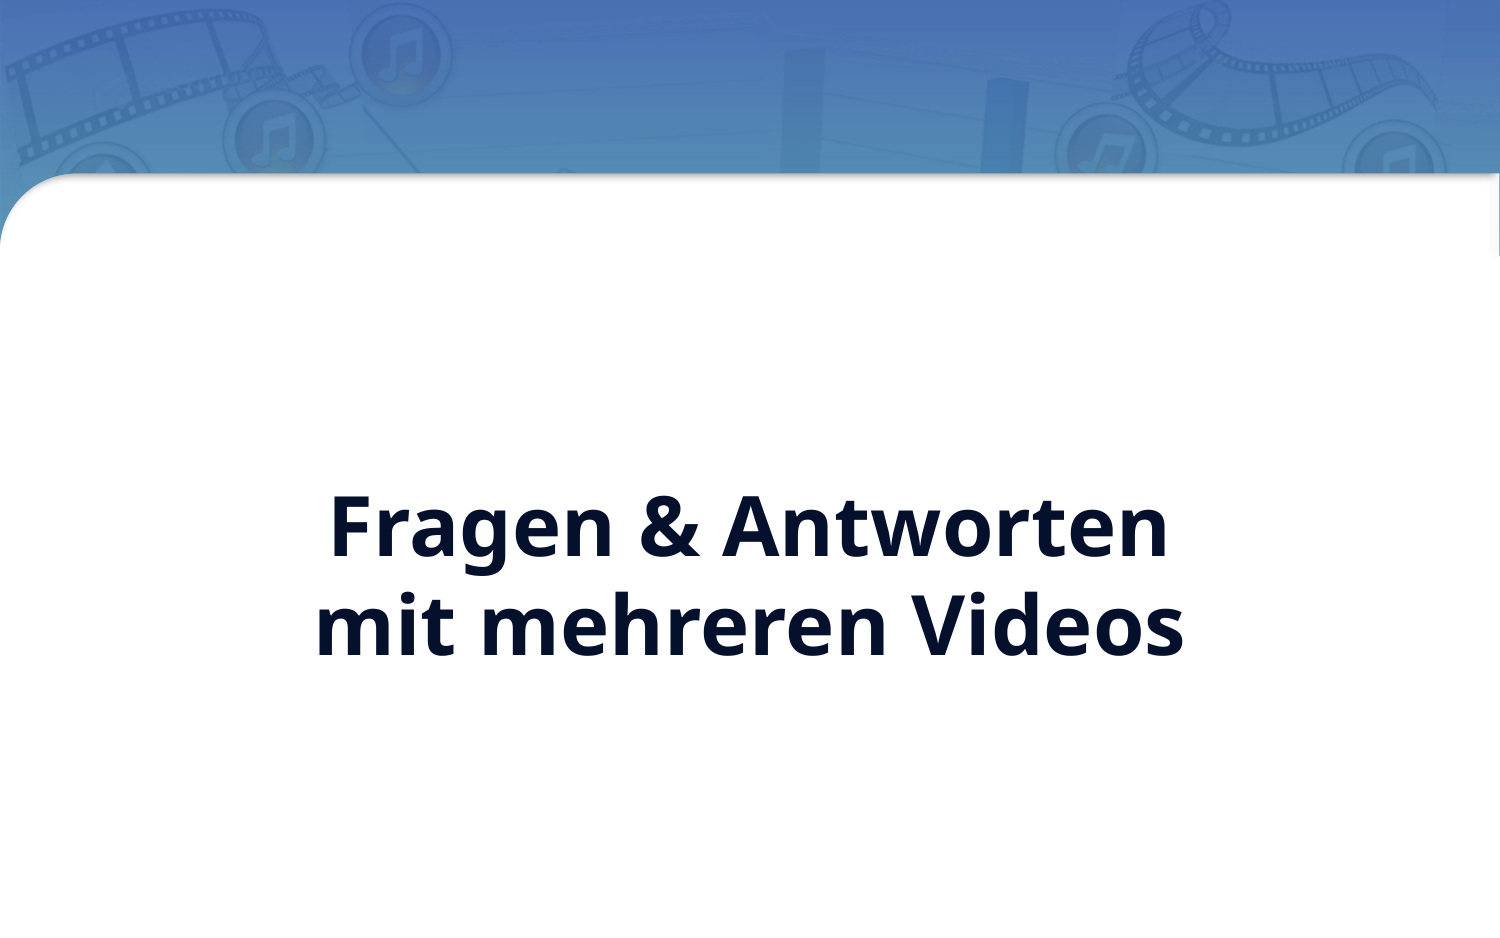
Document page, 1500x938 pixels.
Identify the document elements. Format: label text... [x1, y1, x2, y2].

title Fragen & Antworten mit mehreren Videos [76, 465, 1424, 680]
picture [0, 0, 1500, 257]
